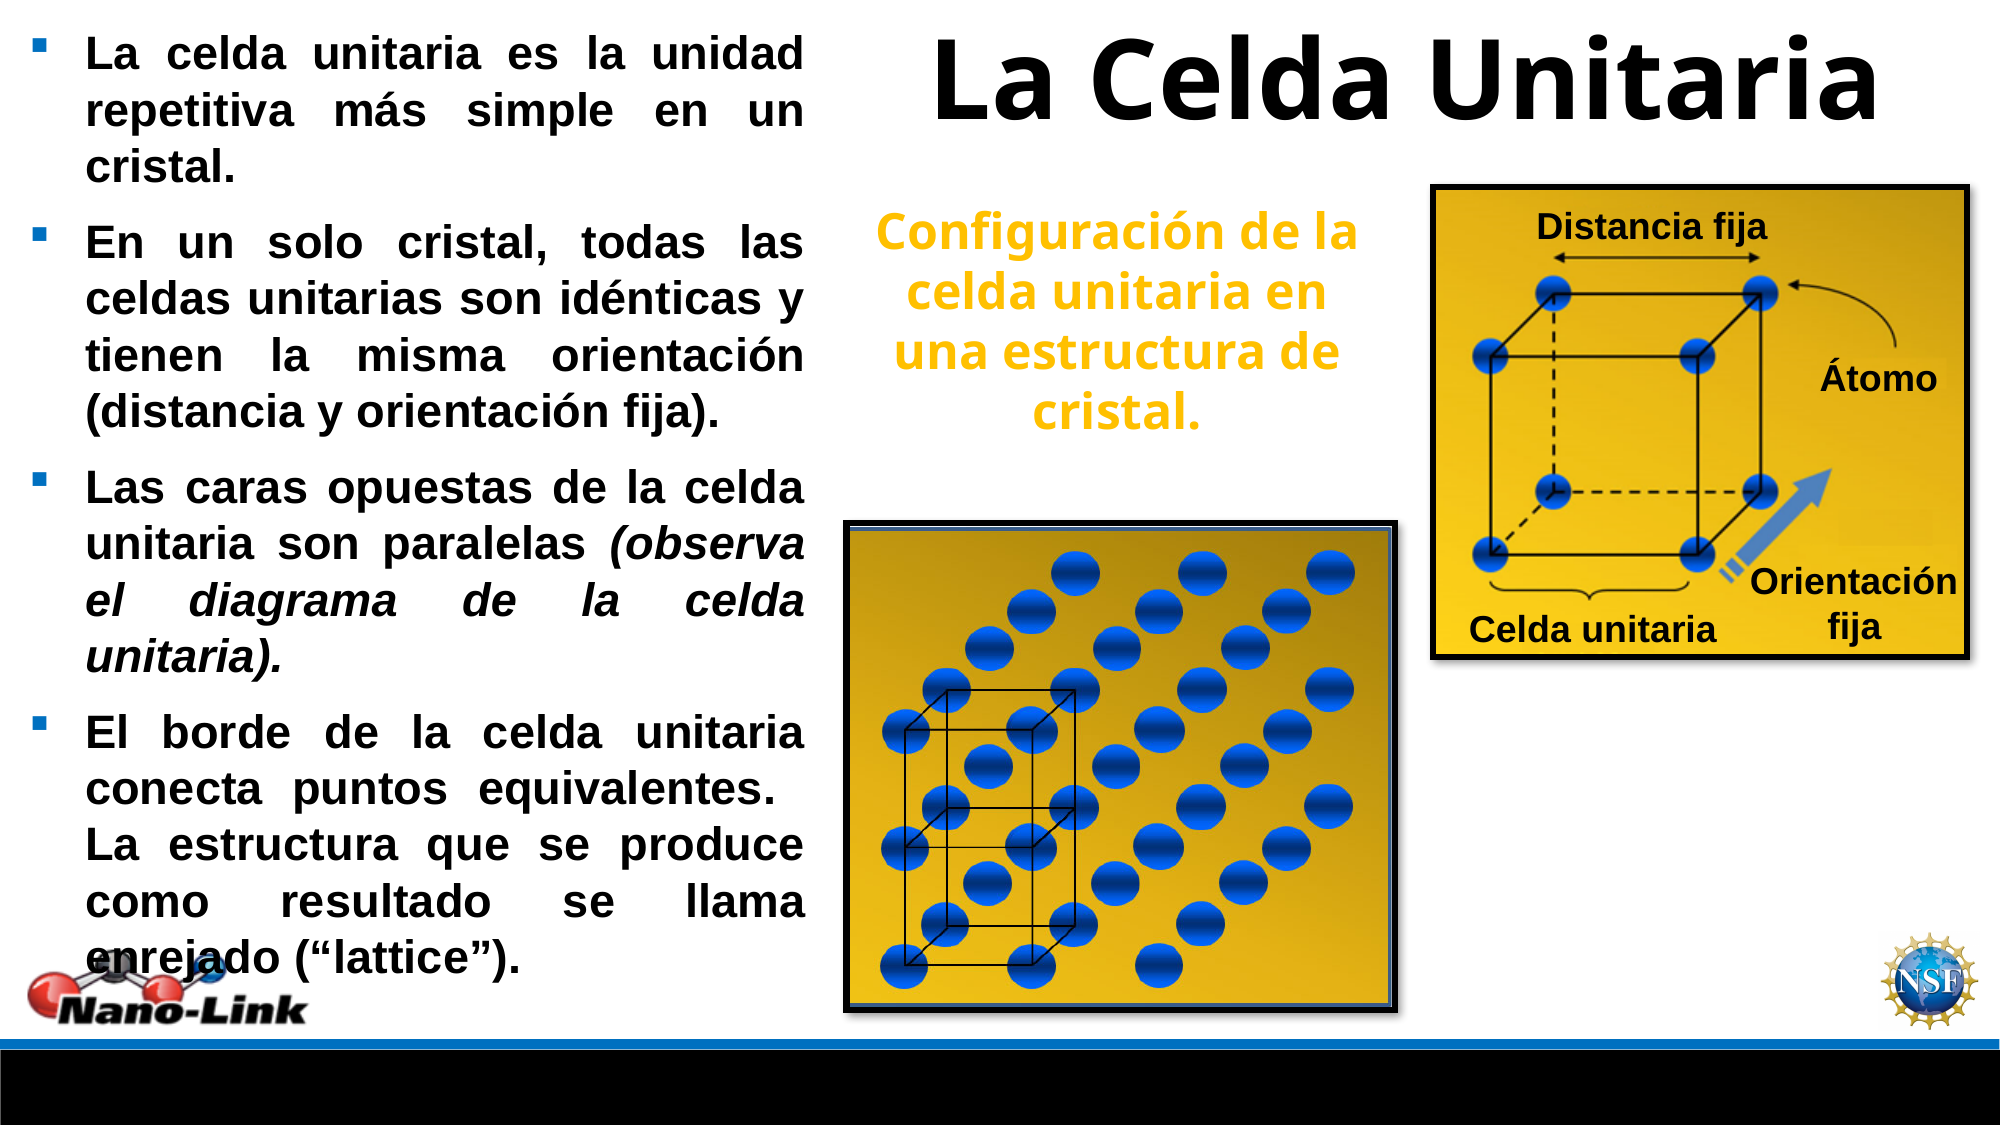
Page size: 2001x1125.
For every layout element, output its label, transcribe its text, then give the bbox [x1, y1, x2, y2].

picture [1435, 189, 1965, 655]
text_box Configuración de la celda unitaria en una estructura de cristal. [849, 192, 1385, 448]
text_box La Celda Unitaria [811, 0, 2000, 150]
text_box Orientación fija [1974, 550, 1980, 655]
picture [19, 938, 325, 1038]
picture [1878, 931, 1981, 1032]
text_box La celda unitaria es la unidad repetitiva más simple en un cristal. En un solo cristal, todas las celdas unitarias son idénticas y tienen la misma orientación (distancia y orientación fija). Las caras opuestas de la celda unitaria son paralelas (observa el diagrama de la celda unitaria). El borde de la celda unitaria conecta puntos equivalentes. La estructura que se produce como resultado se llama enrejado (“lattice”). [14, 15, 821, 990]
picture [849, 525, 1393, 1008]
